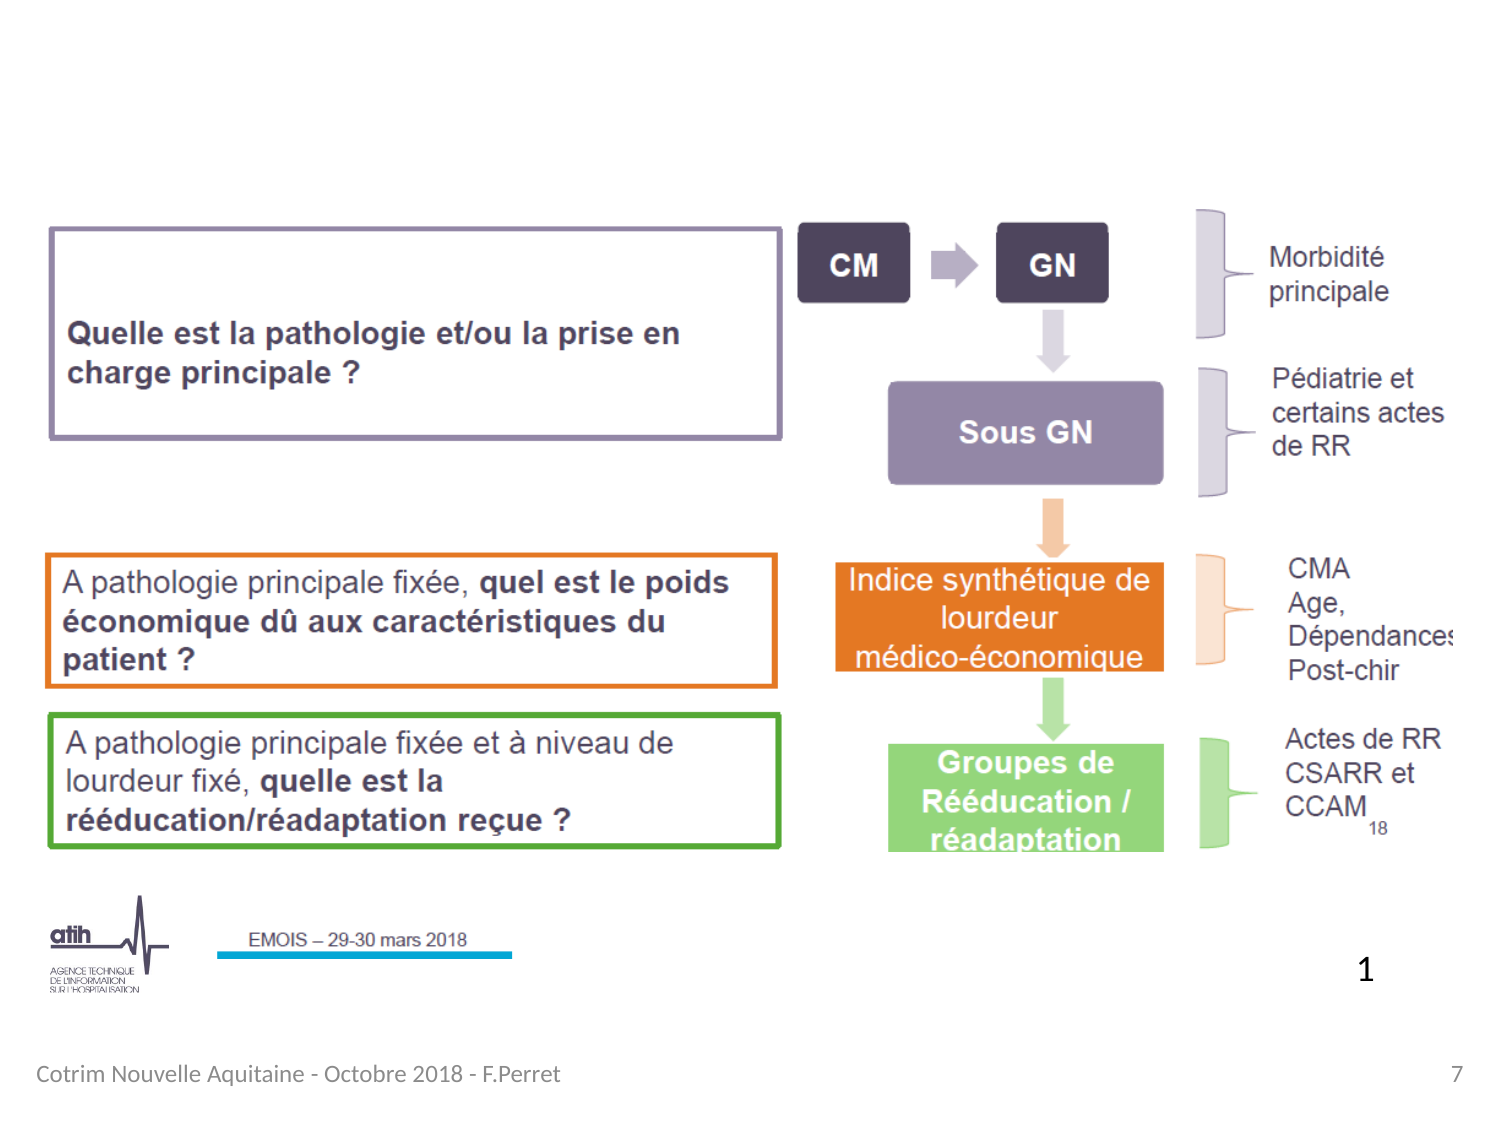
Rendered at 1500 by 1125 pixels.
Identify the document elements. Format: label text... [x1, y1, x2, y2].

footer Cotrim Nouvelle Aquitaine - Octobre 2018 - F.Perret [21, 1042, 1004, 1103]
text_box 1 [1341, 936, 1399, 997]
slide_number 7 [1141, 1042, 1479, 1103]
picture [176, 926, 513, 982]
picture [39, 198, 1453, 852]
picture [28, 881, 174, 993]
